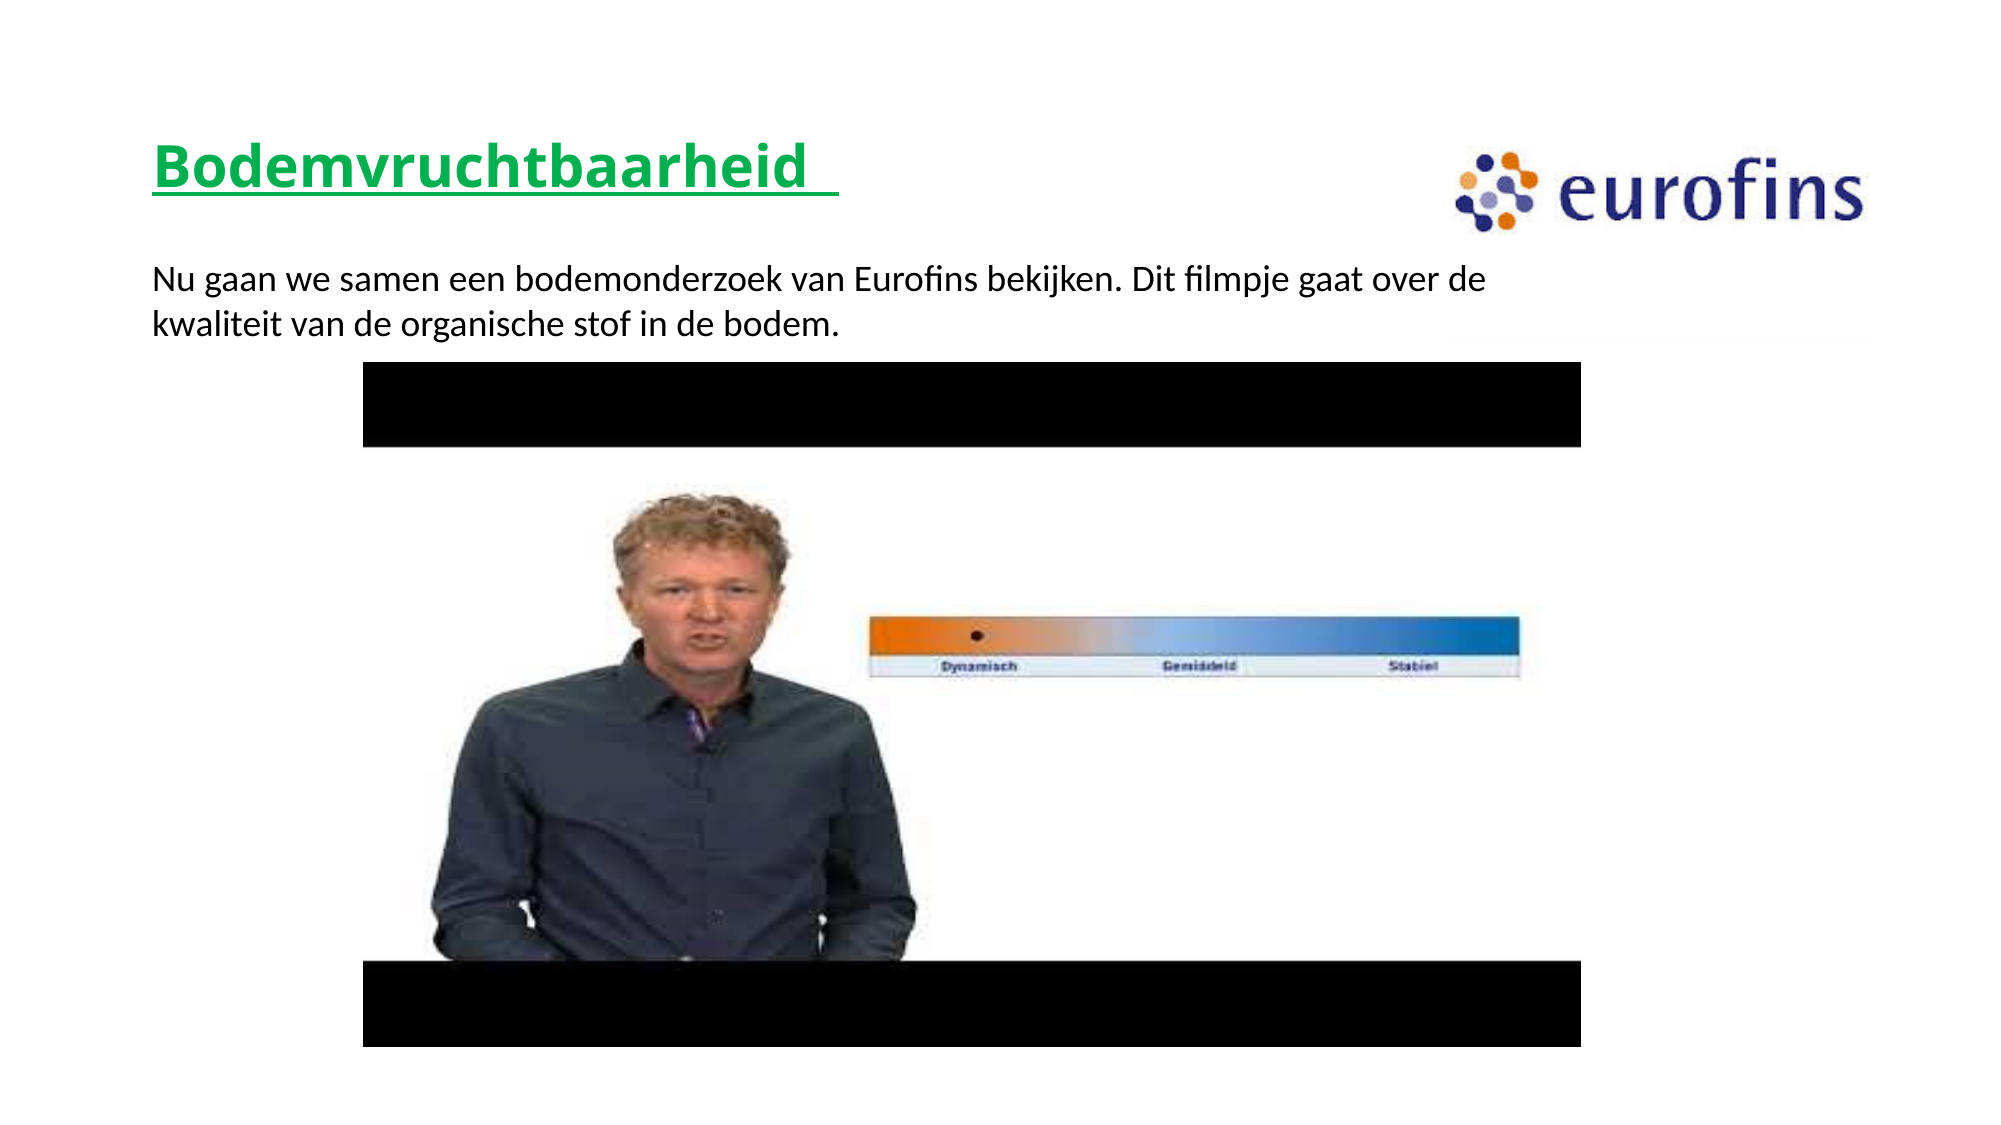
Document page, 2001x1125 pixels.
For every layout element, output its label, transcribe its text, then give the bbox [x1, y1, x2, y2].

picture [1442, 59, 1878, 343]
text_box Nu gaan we samen een bodemonderzoek van Eurofins bekijken. Dit filmpje gaat over de kwaliteit van de organische stof in de bodem. [137, 246, 1526, 352]
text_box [362, 361, 1582, 1048]
title Bodemvruchtbaarheid [137, 59, 1442, 246]
